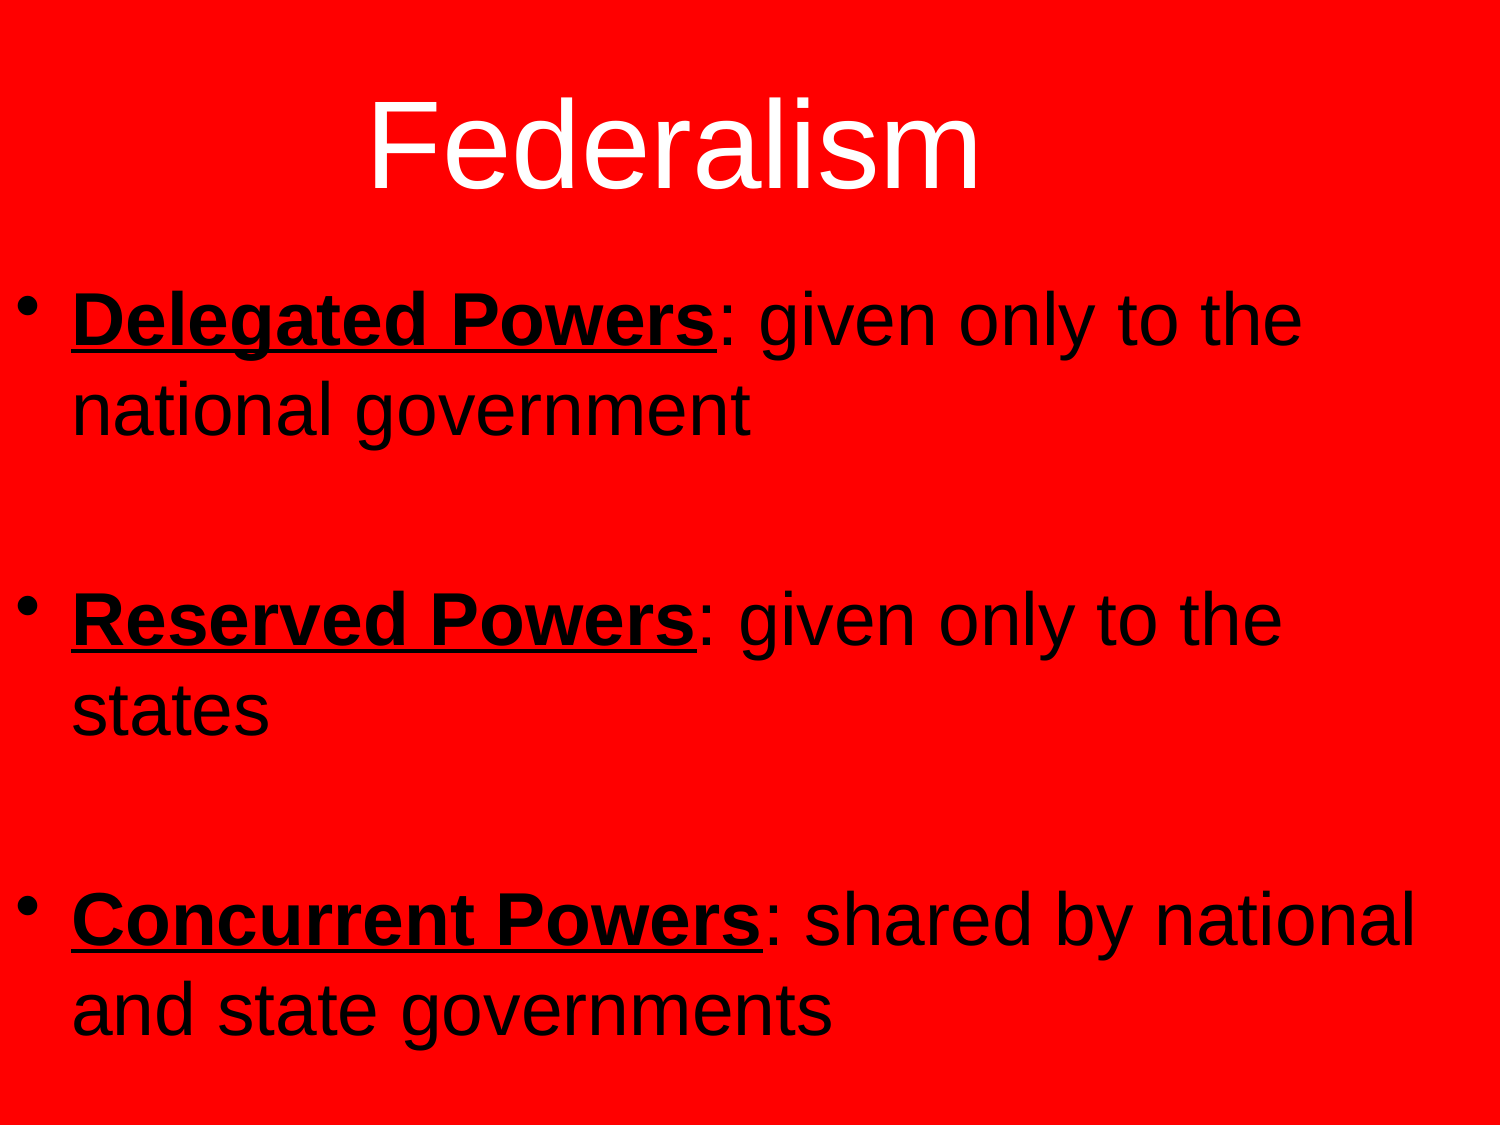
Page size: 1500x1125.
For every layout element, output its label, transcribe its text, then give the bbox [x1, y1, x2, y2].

list Delegated Powers: given only to the national government Reserved Powers: given only to the states Concurrent Powers: shared by national and state governments [0, 262, 1500, 1050]
title Federalism [0, 45, 1350, 233]
